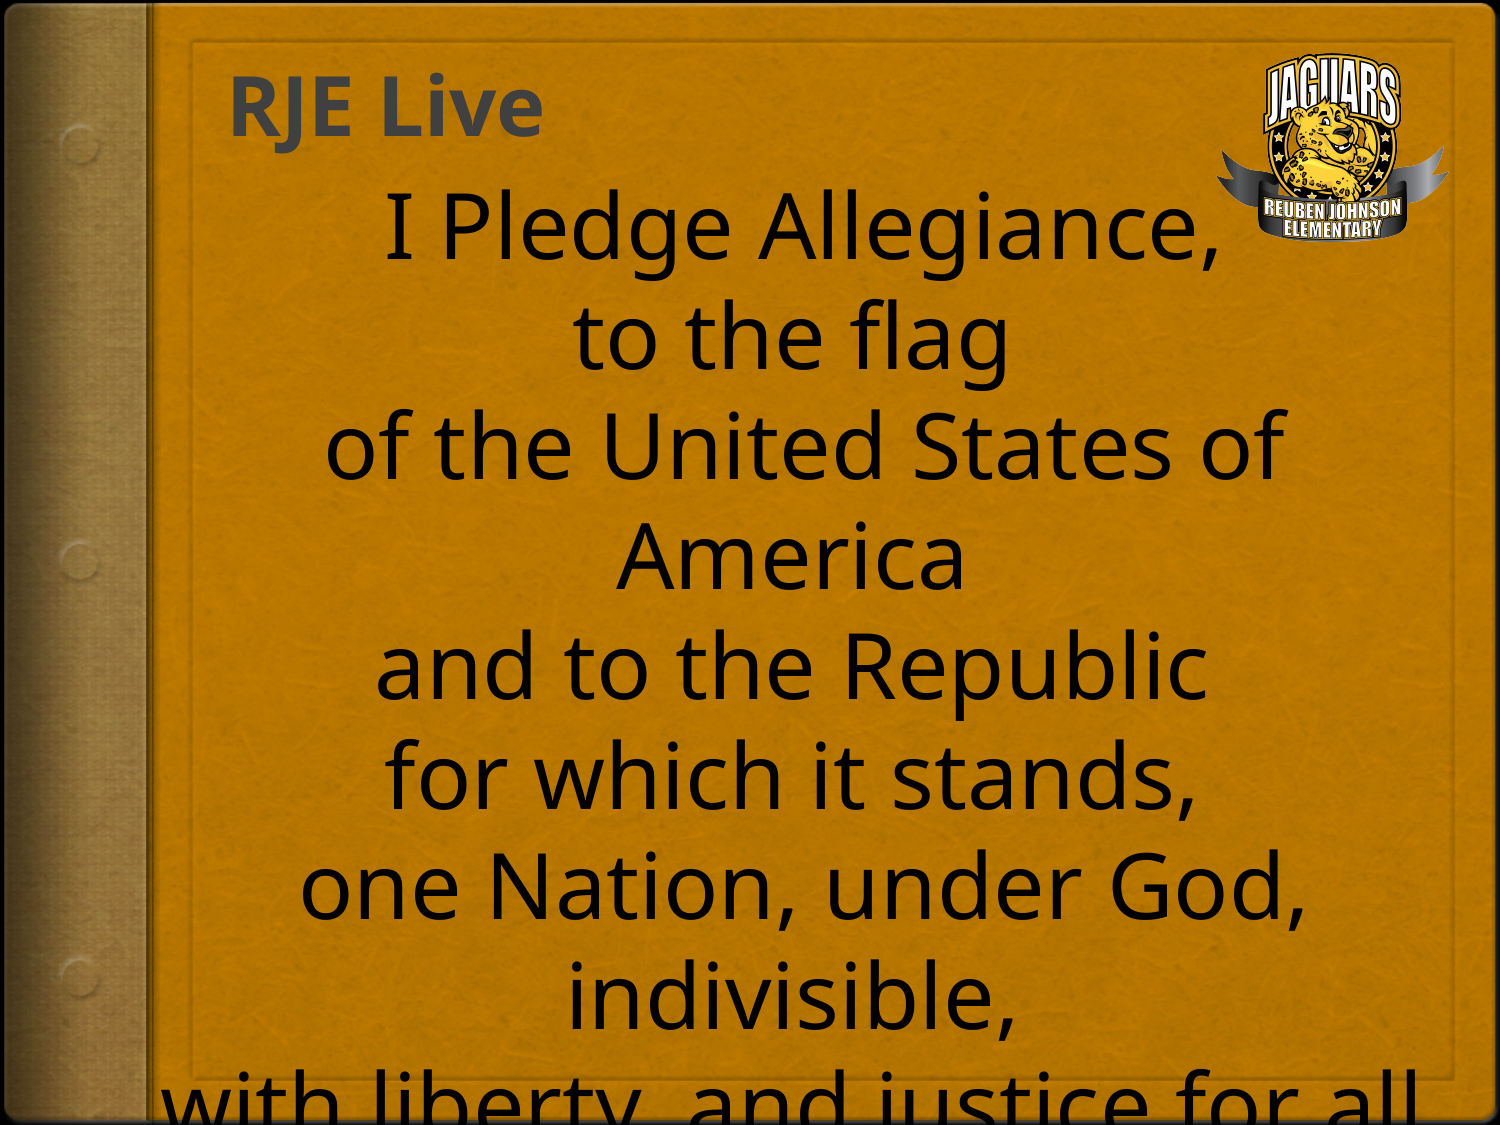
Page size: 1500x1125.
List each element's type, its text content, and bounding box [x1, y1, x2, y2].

title RJE Live [163, 36, 610, 160]
text_box I Pledge Allegiance, to the flag of the United States of America and to the Republic for which it stands, one Nation, under God, indivisible, with liberty, and justice for all. [142, 160, 1468, 1125]
picture [0, 0, 1500, 1125]
